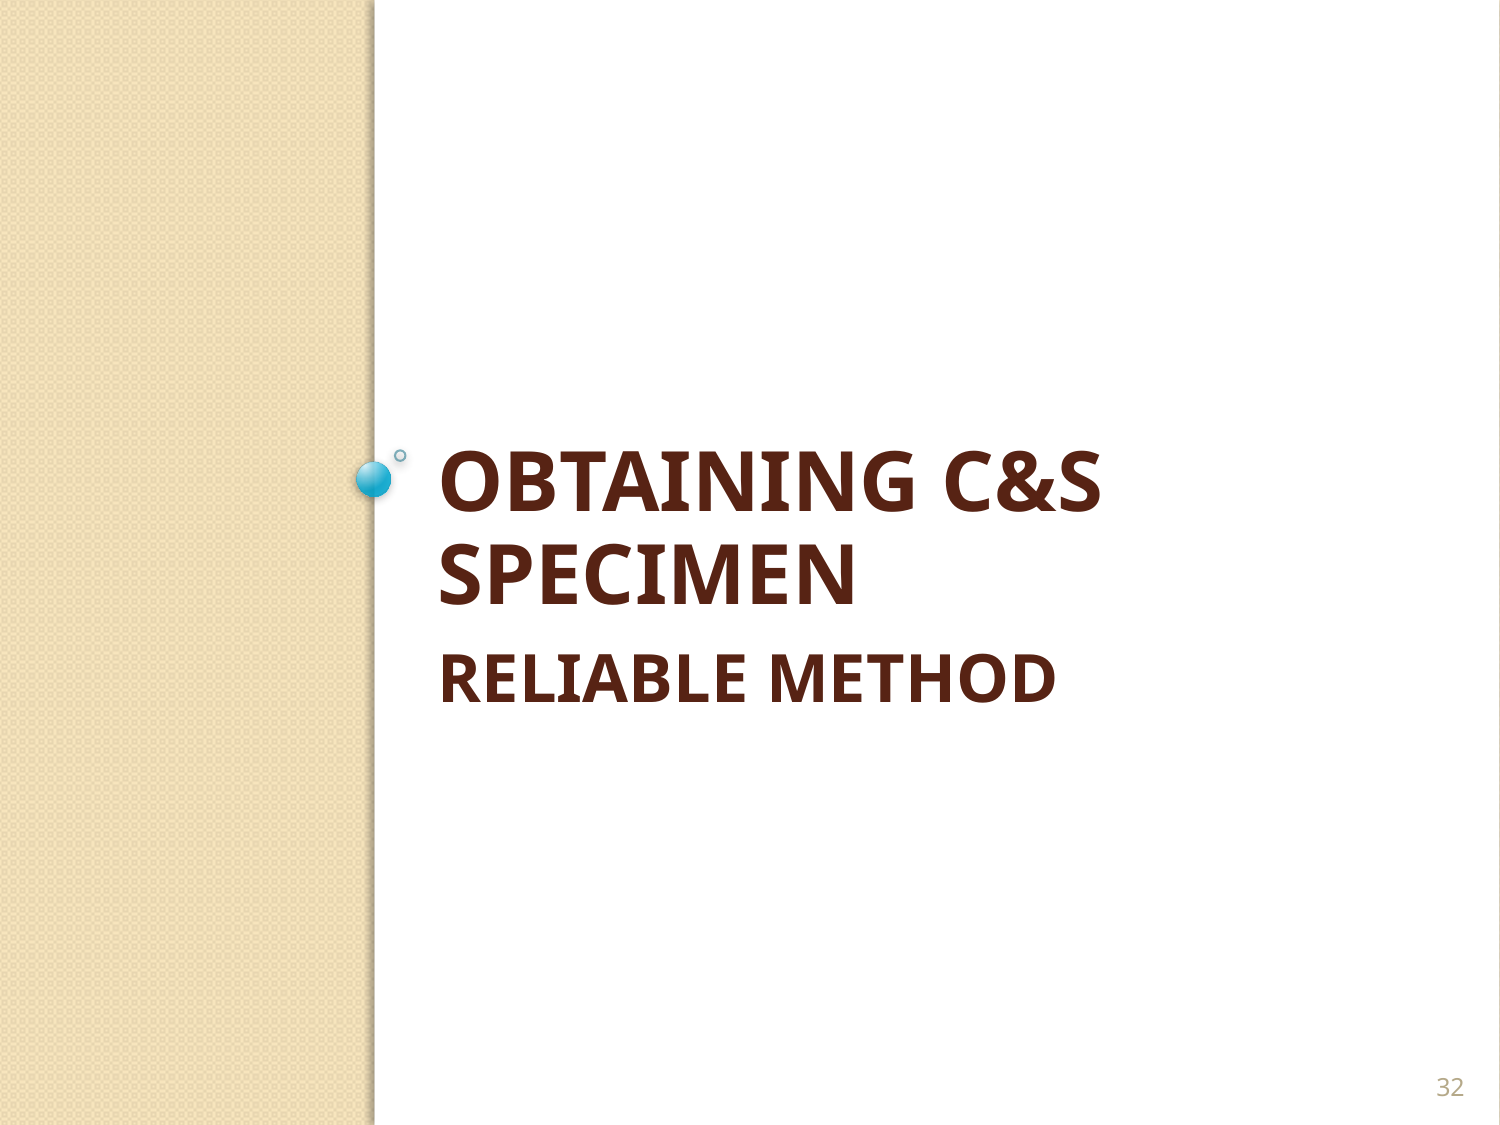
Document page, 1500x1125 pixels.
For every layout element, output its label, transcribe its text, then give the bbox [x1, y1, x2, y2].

title Obtaining C&S specimen reliable method [422, 426, 1473, 802]
slide_number 32 [1413, 1034, 1488, 1113]
